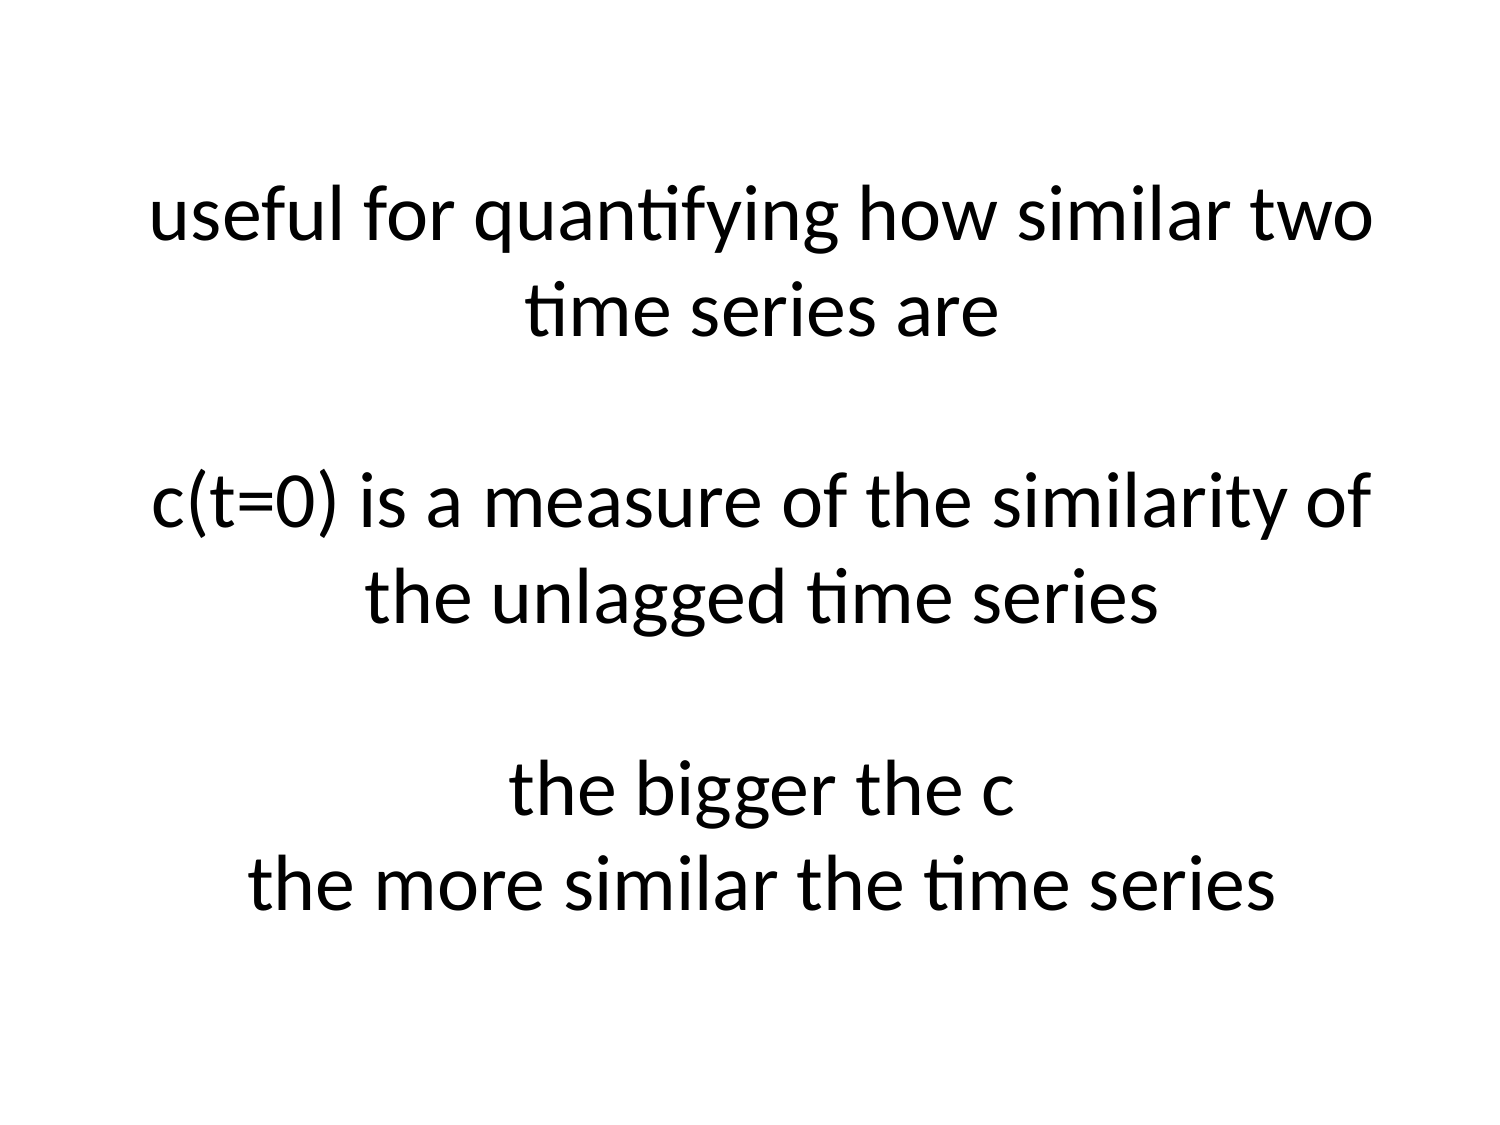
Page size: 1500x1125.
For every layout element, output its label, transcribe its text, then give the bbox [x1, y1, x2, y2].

title useful for quantifying how similar two time series are c(t=0) is a measure of the similarity of the unlagged time series the bigger the c the more similar the time series [125, 149, 1400, 938]
